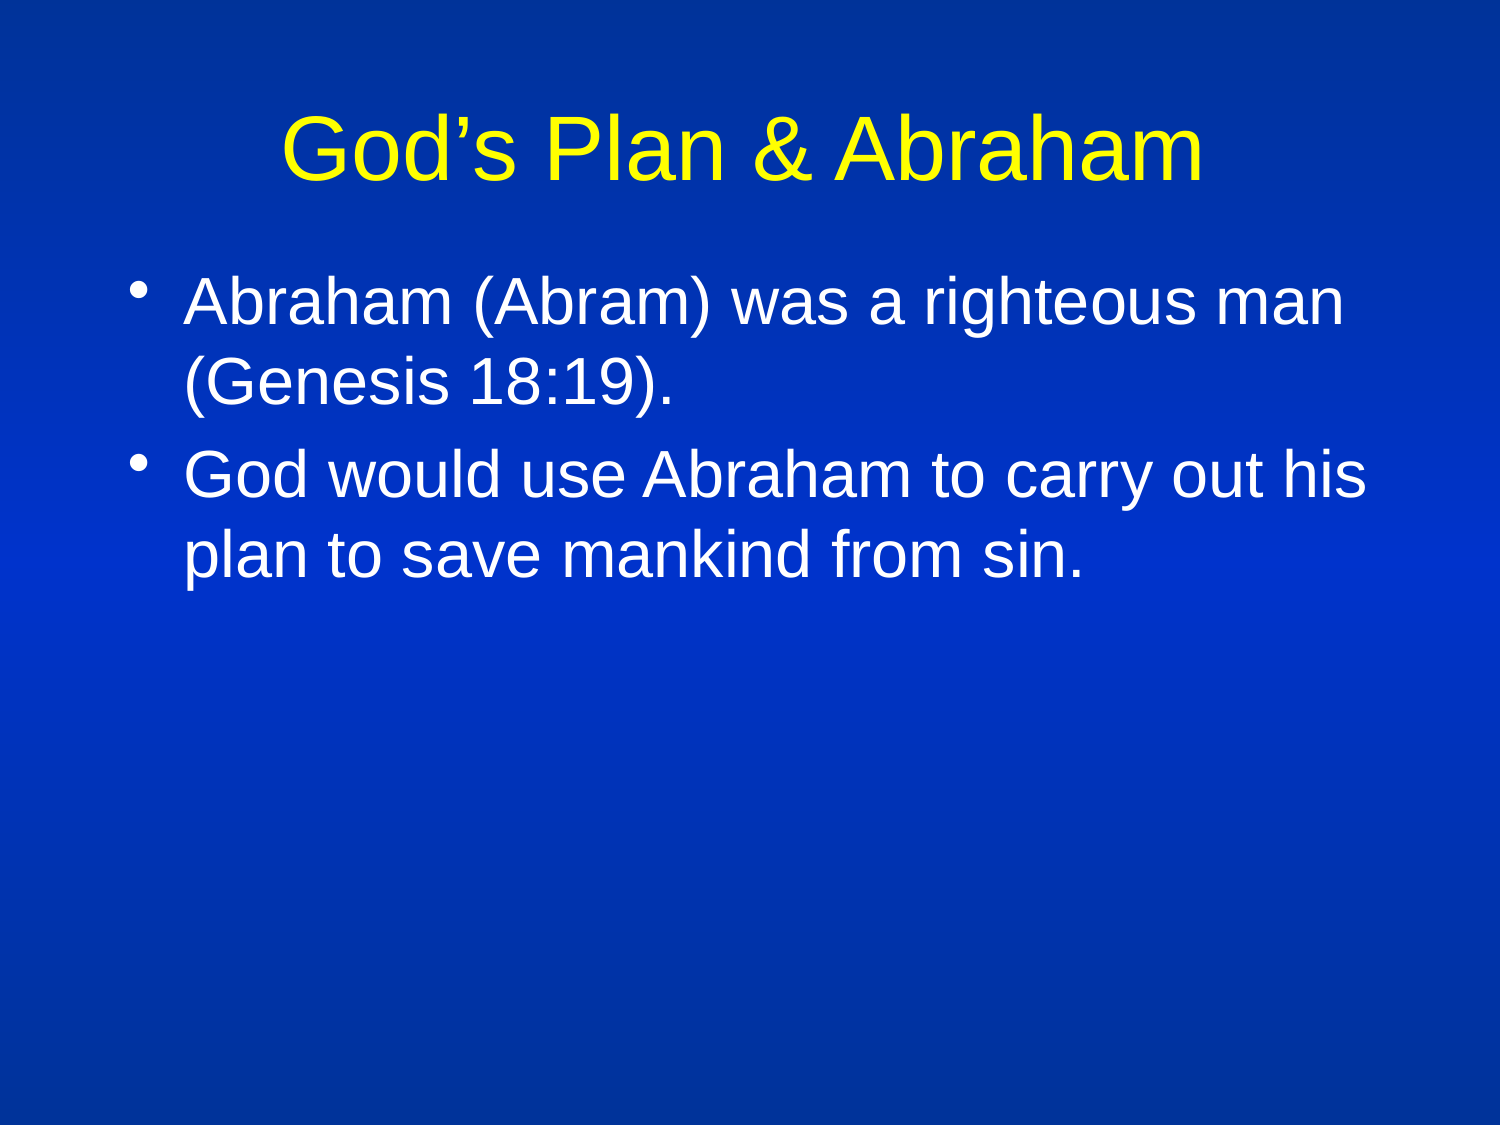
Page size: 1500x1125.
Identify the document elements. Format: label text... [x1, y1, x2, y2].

list Abraham (Abram) was a righteous man (Genesis 18:19). God would use Abraham to carry out his plan to save mankind from sin. [112, 249, 1438, 900]
title God’s Plan & Abraham [50, 50, 1438, 238]
